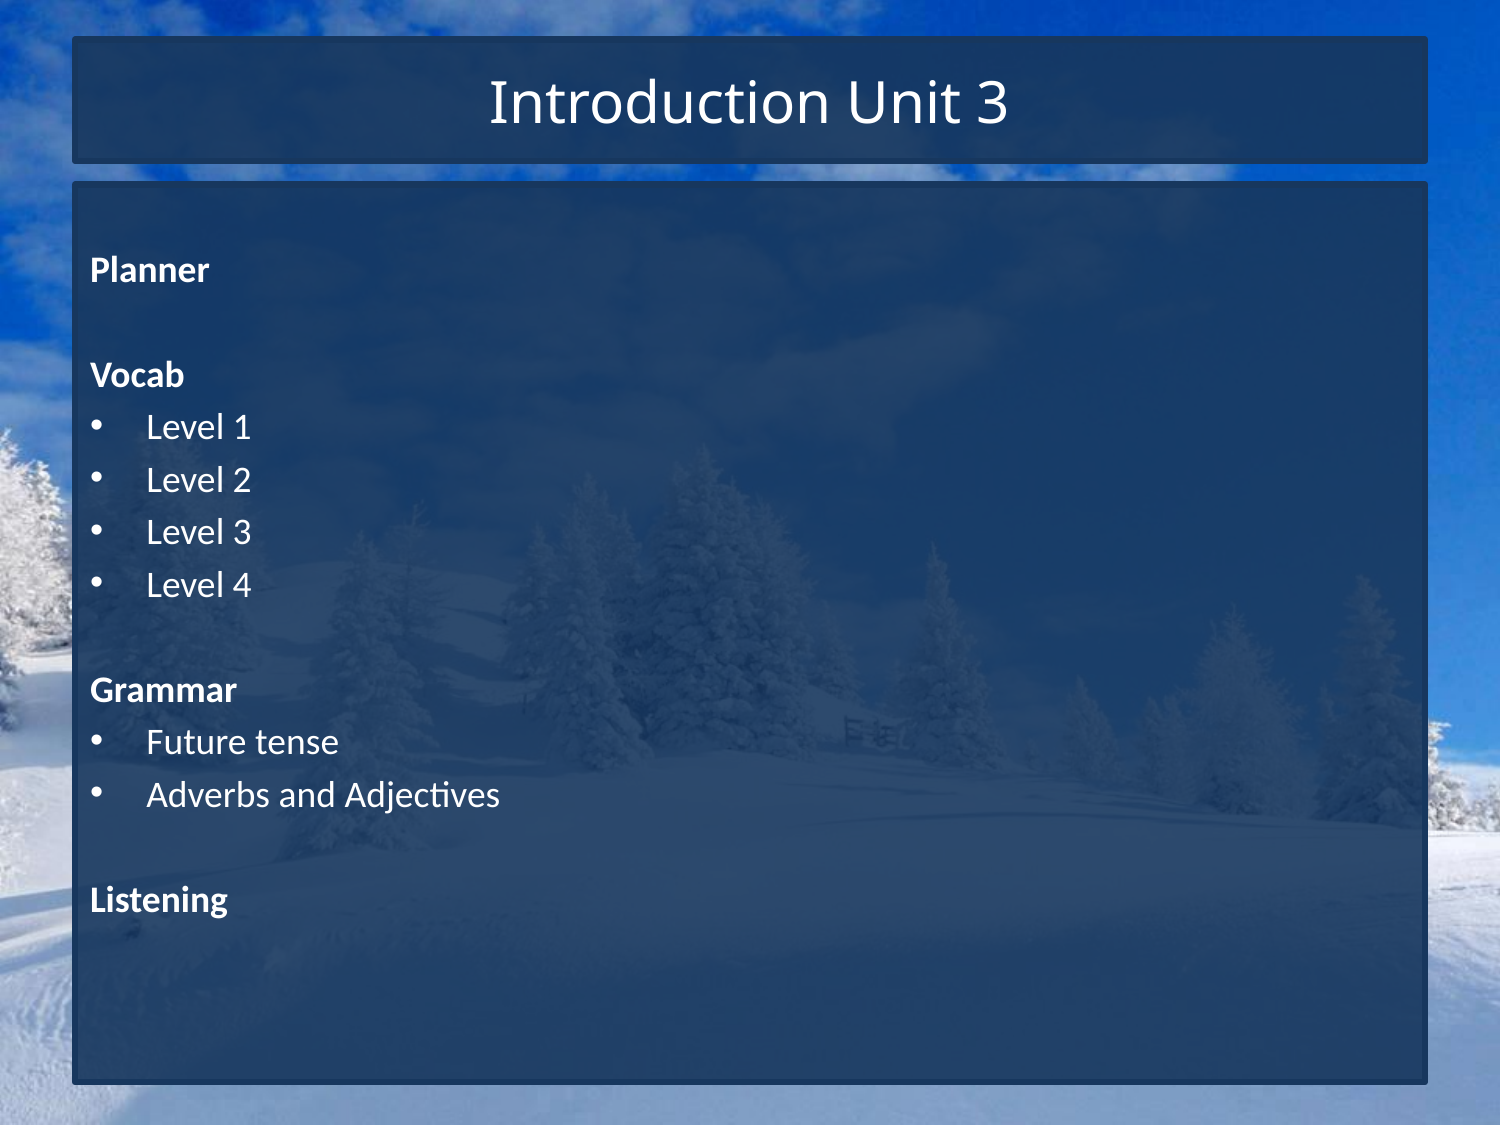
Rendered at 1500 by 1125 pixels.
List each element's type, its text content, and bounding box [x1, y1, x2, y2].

picture [0, 0, 1500, 1125]
list Planner Vocab Level 1 Level 2 Level 3 Level 4 Grammar Future tense Adverbs and Adjectives Listening [72, 181, 1428, 1085]
title Introduction Unit 3 [72, 36, 1428, 164]
